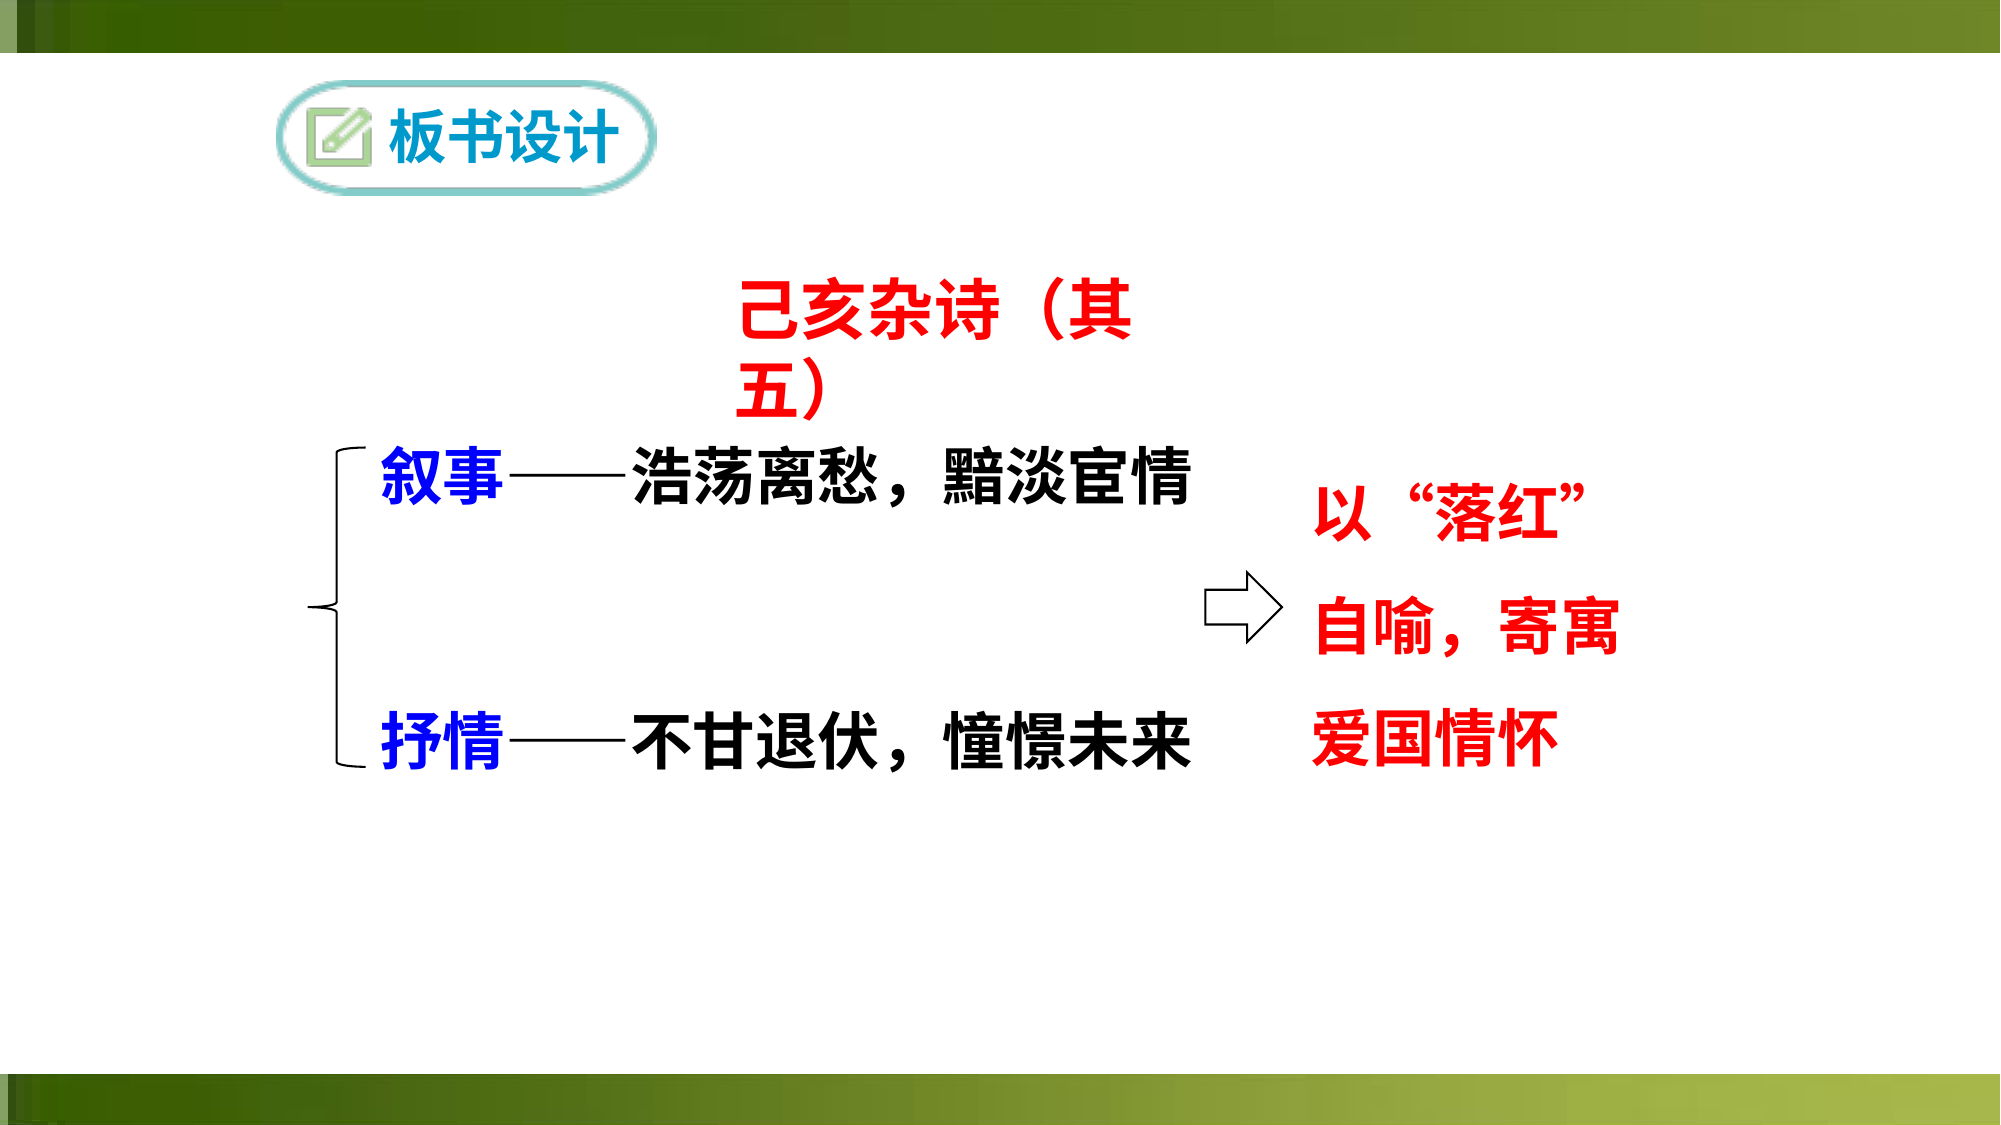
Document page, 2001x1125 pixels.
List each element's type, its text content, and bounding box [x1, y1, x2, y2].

text_box 抒情——不甘退伏，憧憬未来 [365, 694, 1220, 785]
picture [0, 0, 2000, 53]
text_box 以“落红”自喻，寄寓爱国情怀 [1295, 429, 1659, 782]
text_box 己亥杂诗（其五） [719, 260, 1281, 436]
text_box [276, 80, 657, 196]
text_box [1204, 569, 1284, 645]
text_box 叙事——浩荡离愁，黯淡宦情 [365, 429, 1220, 520]
picture [0, 1074, 2000, 1125]
text_box [307, 446, 366, 768]
